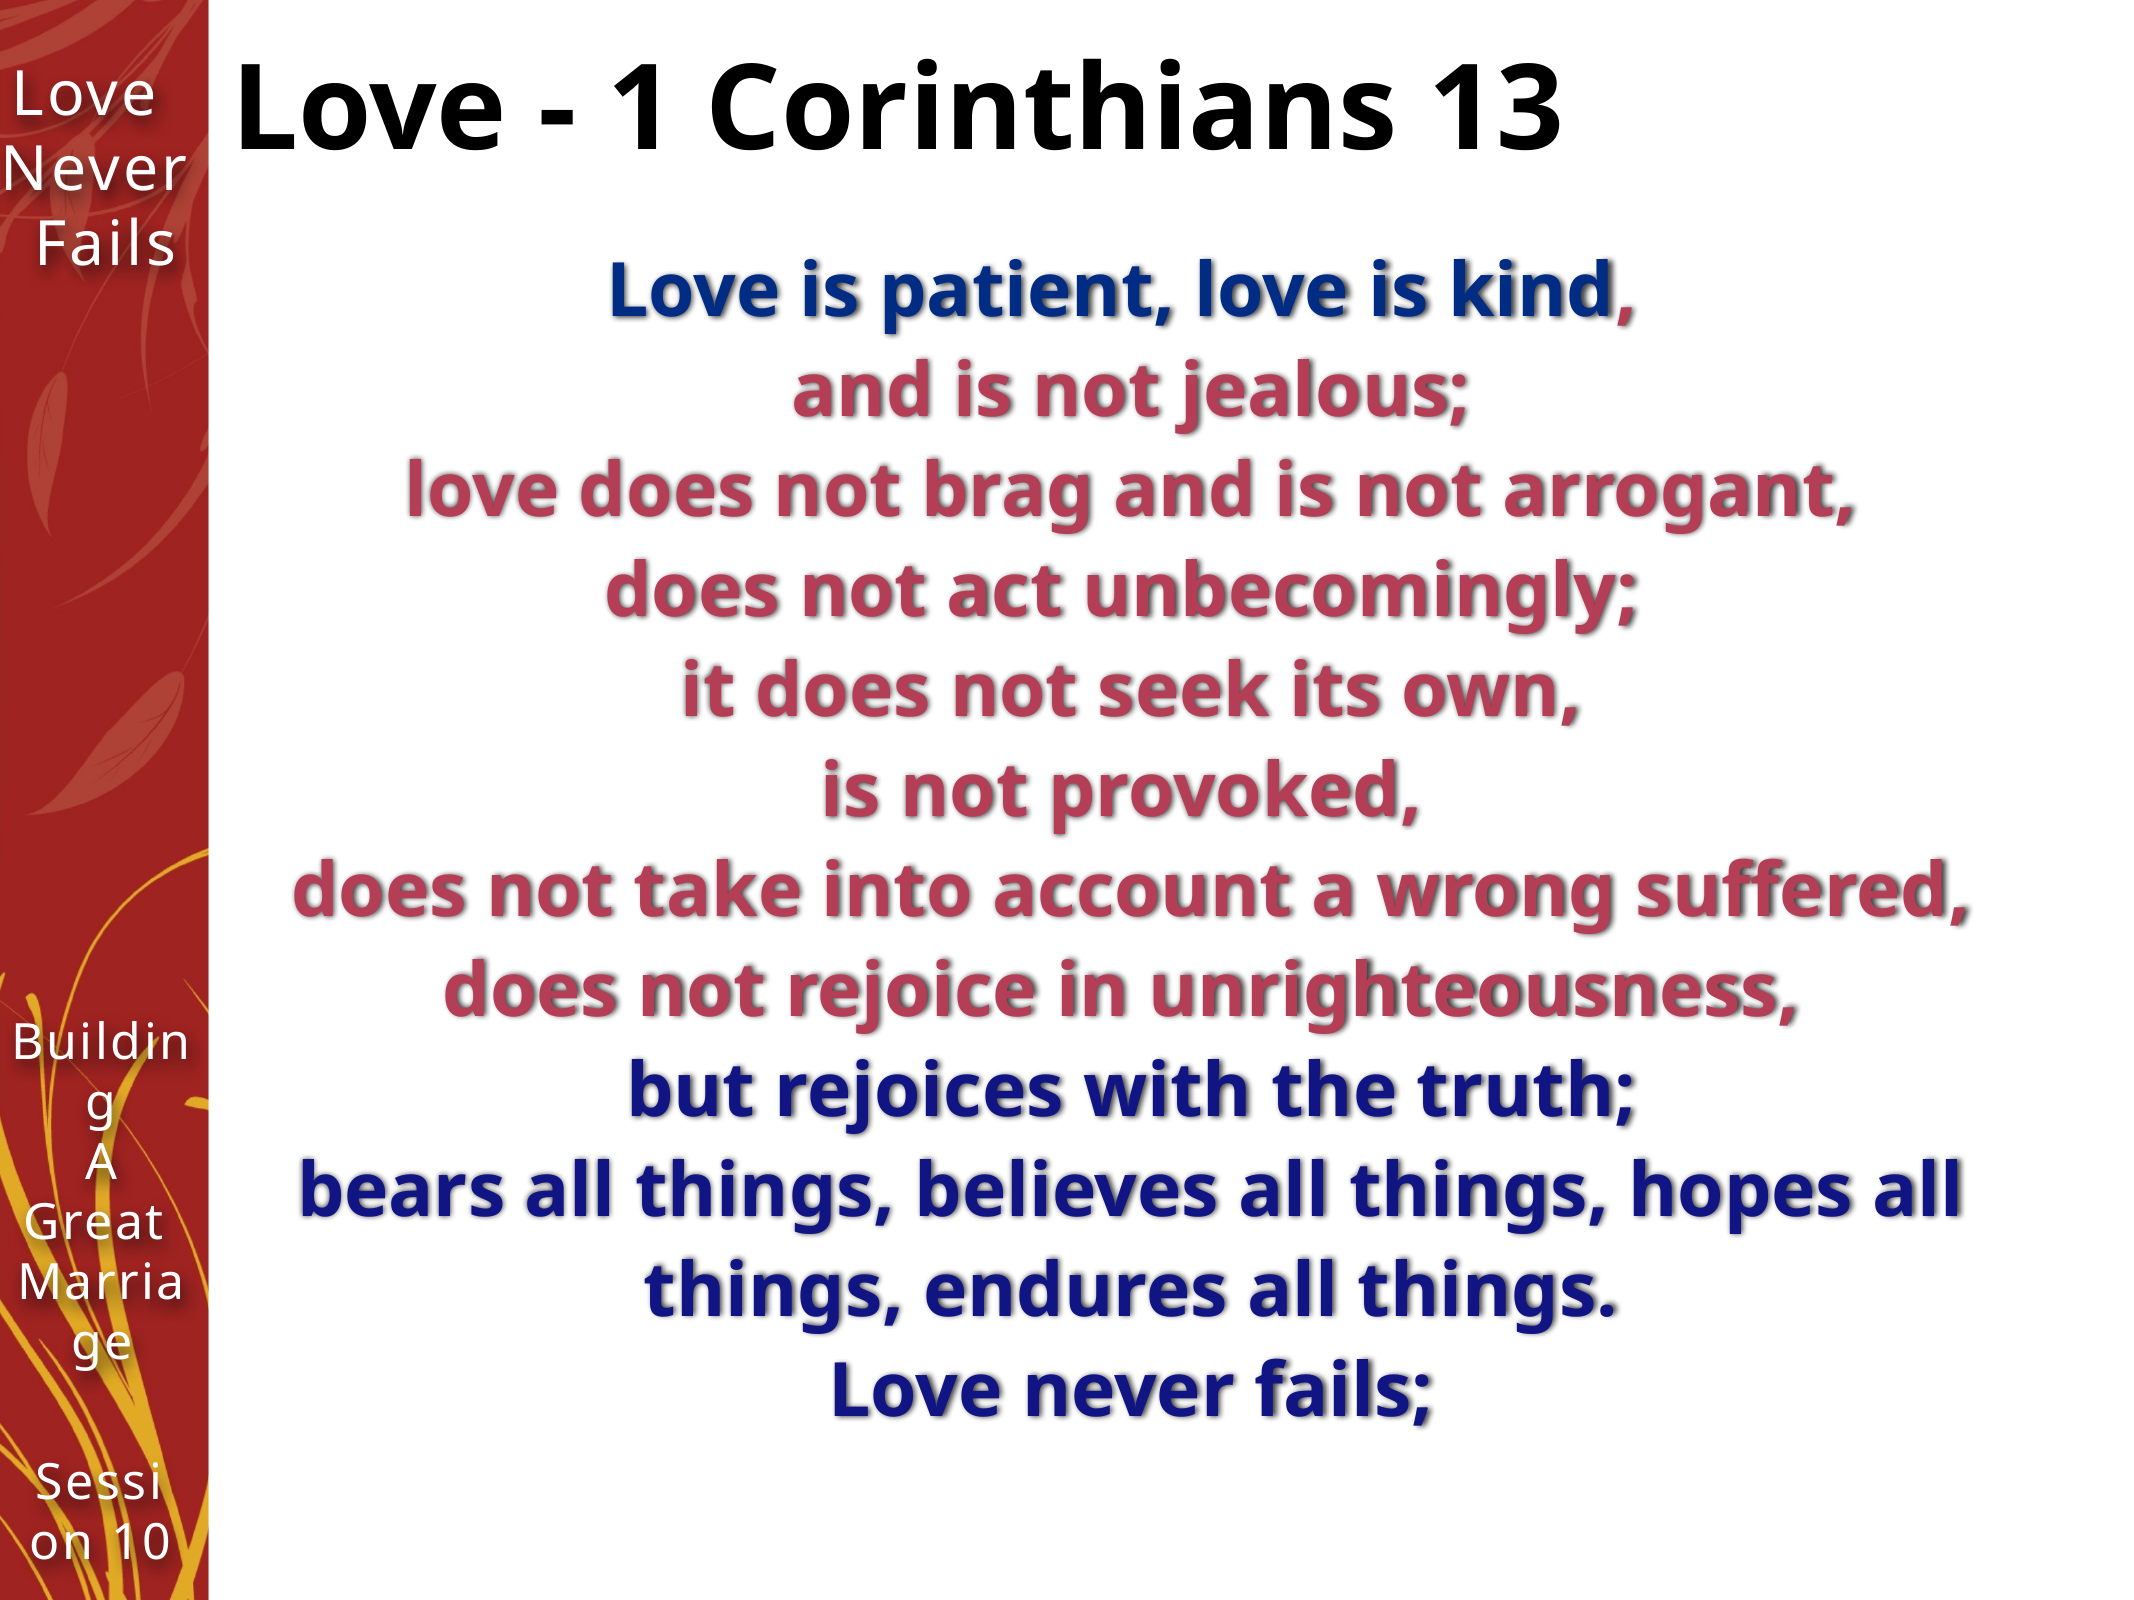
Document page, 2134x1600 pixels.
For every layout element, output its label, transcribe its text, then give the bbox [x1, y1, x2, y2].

text_box Love is patient, love is kind, and is not jealous; love does not brag and is not arrogant, does not act unbecomingly; it does not seek its own, is not provoked, does not take into account a wrong suffered, does not rejoice in unrighteousness, but rejoices with the truth; bears all things, believes all things, hopes all things, endures all things. Love never fails; [220, 123, 2042, 1440]
picture [0, 0, 208, 1600]
title Love - 1 Corinthians 13 [230, 1, 1572, 120]
text_box [227, 1125, 2134, 1584]
